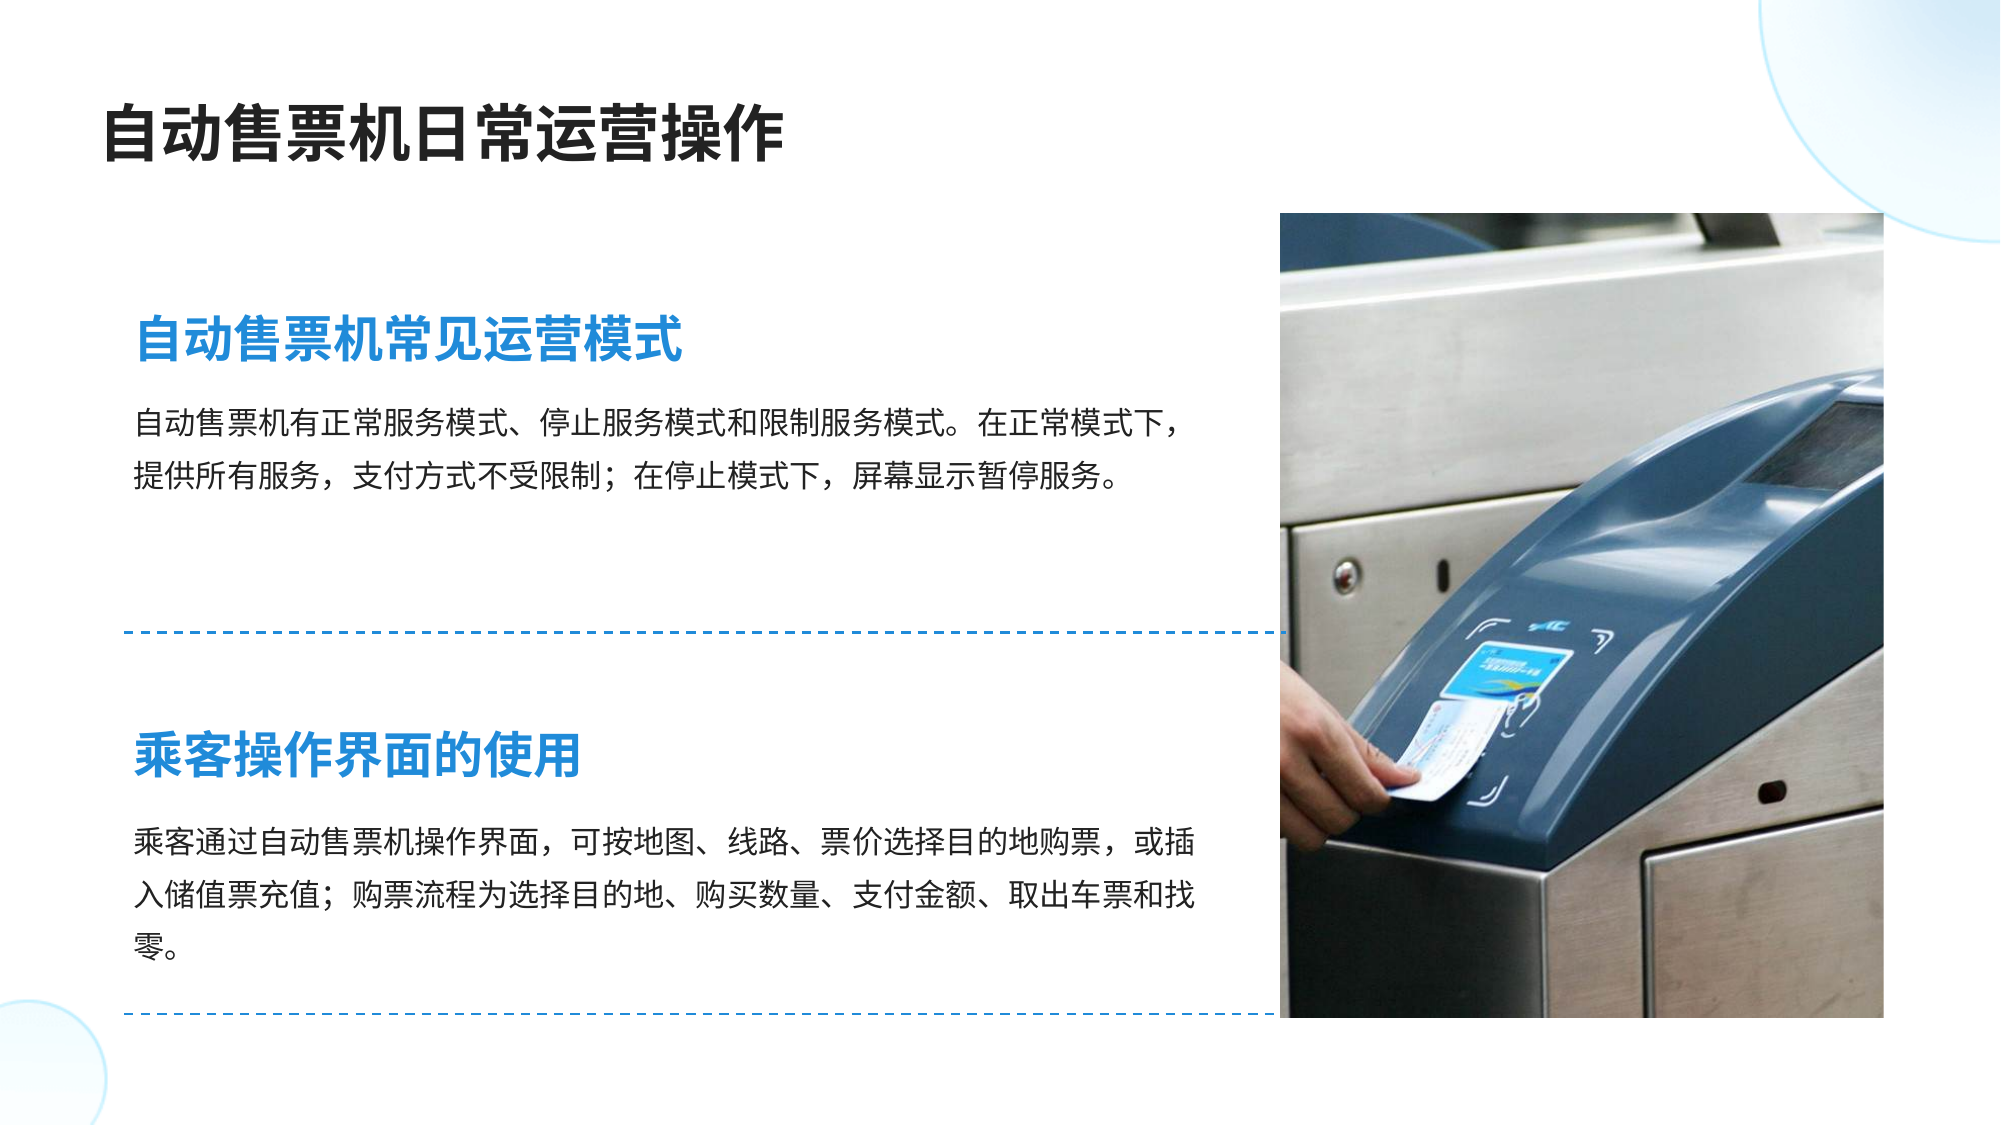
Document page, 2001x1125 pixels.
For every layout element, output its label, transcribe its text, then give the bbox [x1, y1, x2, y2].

text_box 乘客通过自动售票机操作界面，可按地图、线路、票价选择目的地购票，或插入储值票充值；购票流程为选择目的地、购买数量、支付金额、取出车票和找零。 [113, 787, 1231, 1005]
picture [0, 0, 2001, 1125]
text_box 乘客操作界面的使用 [113, 679, 1218, 787]
text_box 自动售票机有正常服务模式、停止服务模式和限制服务模式。在正常模式下，提供所有服务，支付方式不受限制；在停止模式下，屏幕显示暂停服务。 [113, 368, 1231, 586]
text_box 自动售票机常见运营模式 [113, 261, 1218, 368]
text_box 自动售票机日常运营操作 [78, 43, 1922, 189]
